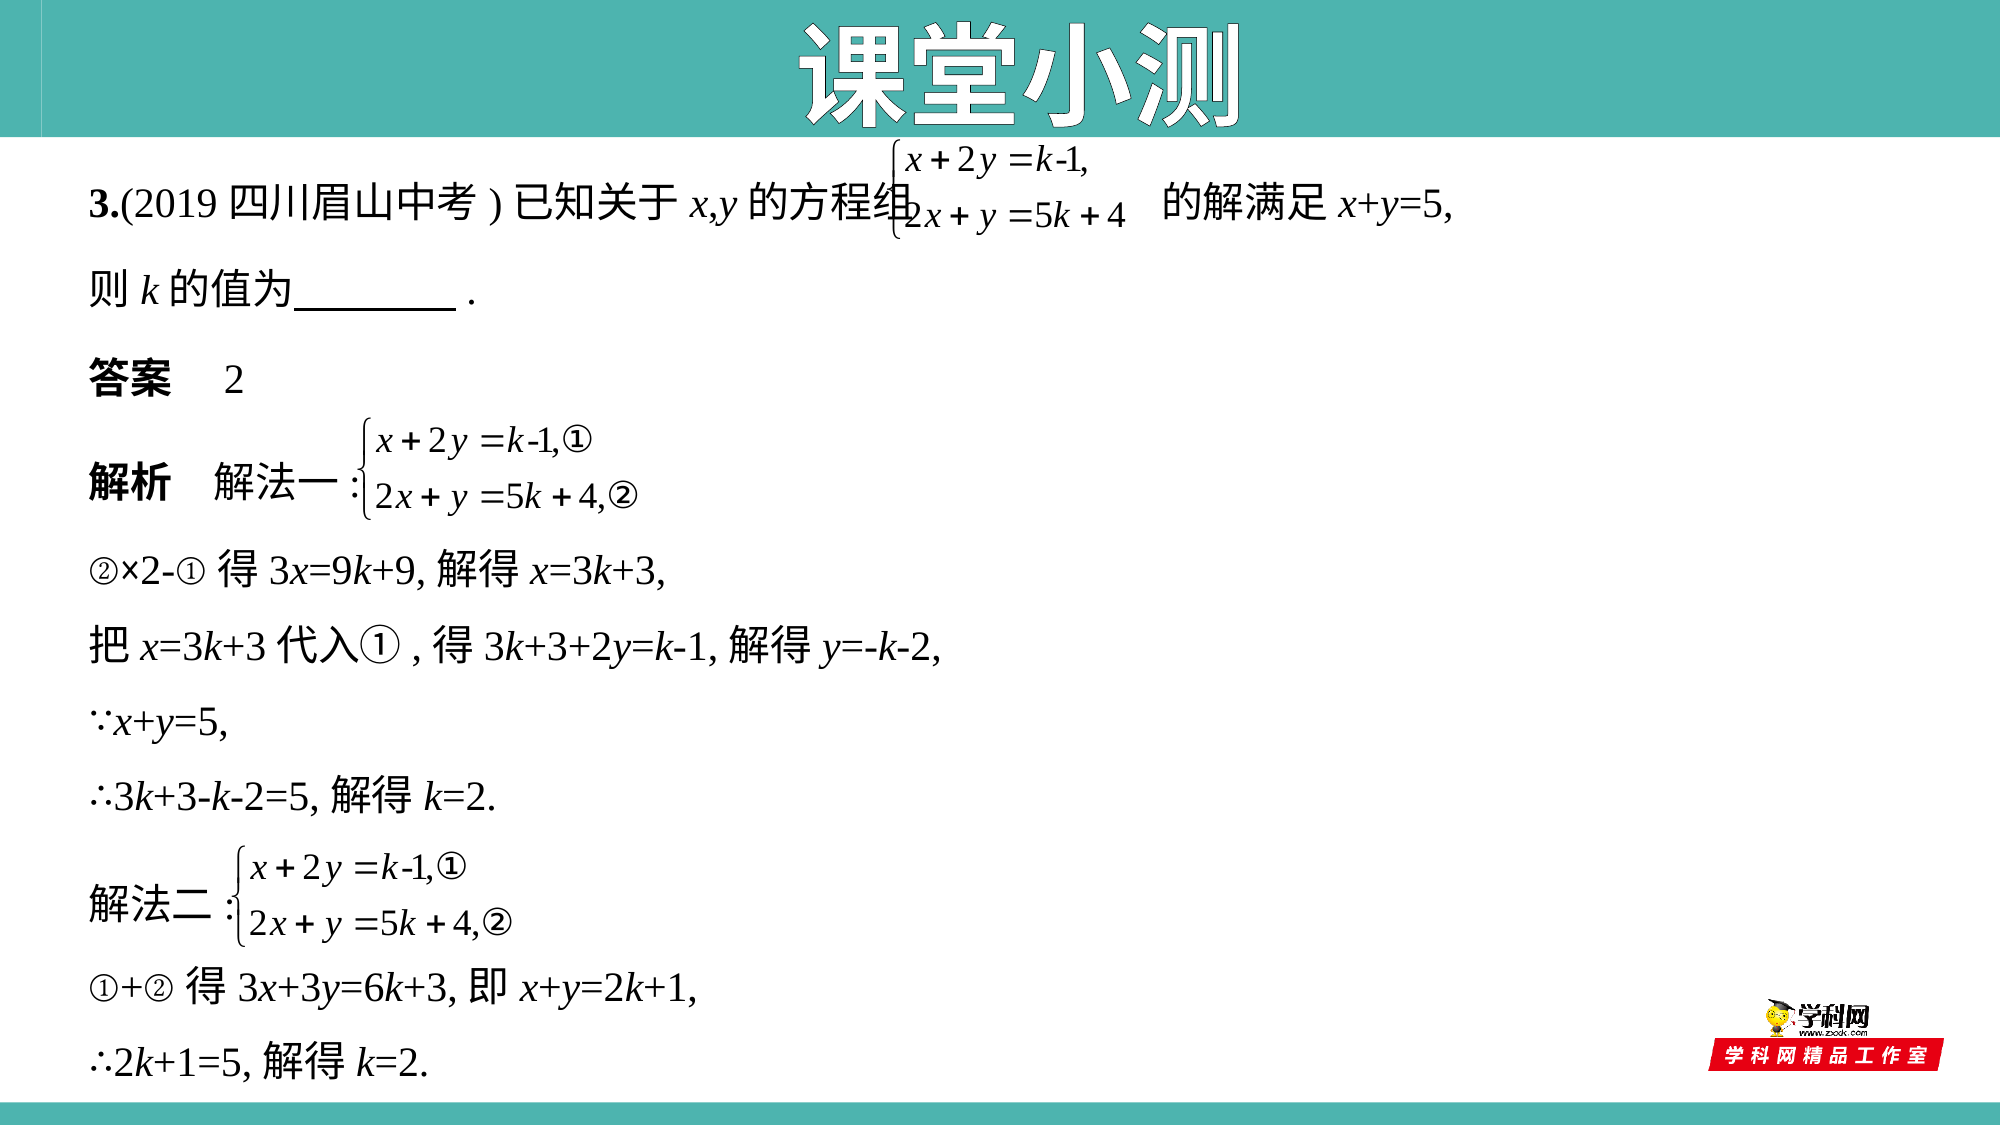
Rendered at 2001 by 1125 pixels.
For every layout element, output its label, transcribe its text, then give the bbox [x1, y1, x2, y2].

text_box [88, 396, 1478, 1094]
text_box [0, 1100, 2000, 1125]
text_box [88, 117, 1478, 316]
text_box 答案 2 [88, 326, 1478, 396]
picture [1766, 999, 1869, 1037]
picture [1708, 1038, 1944, 1071]
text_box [0, 0, 2000, 138]
